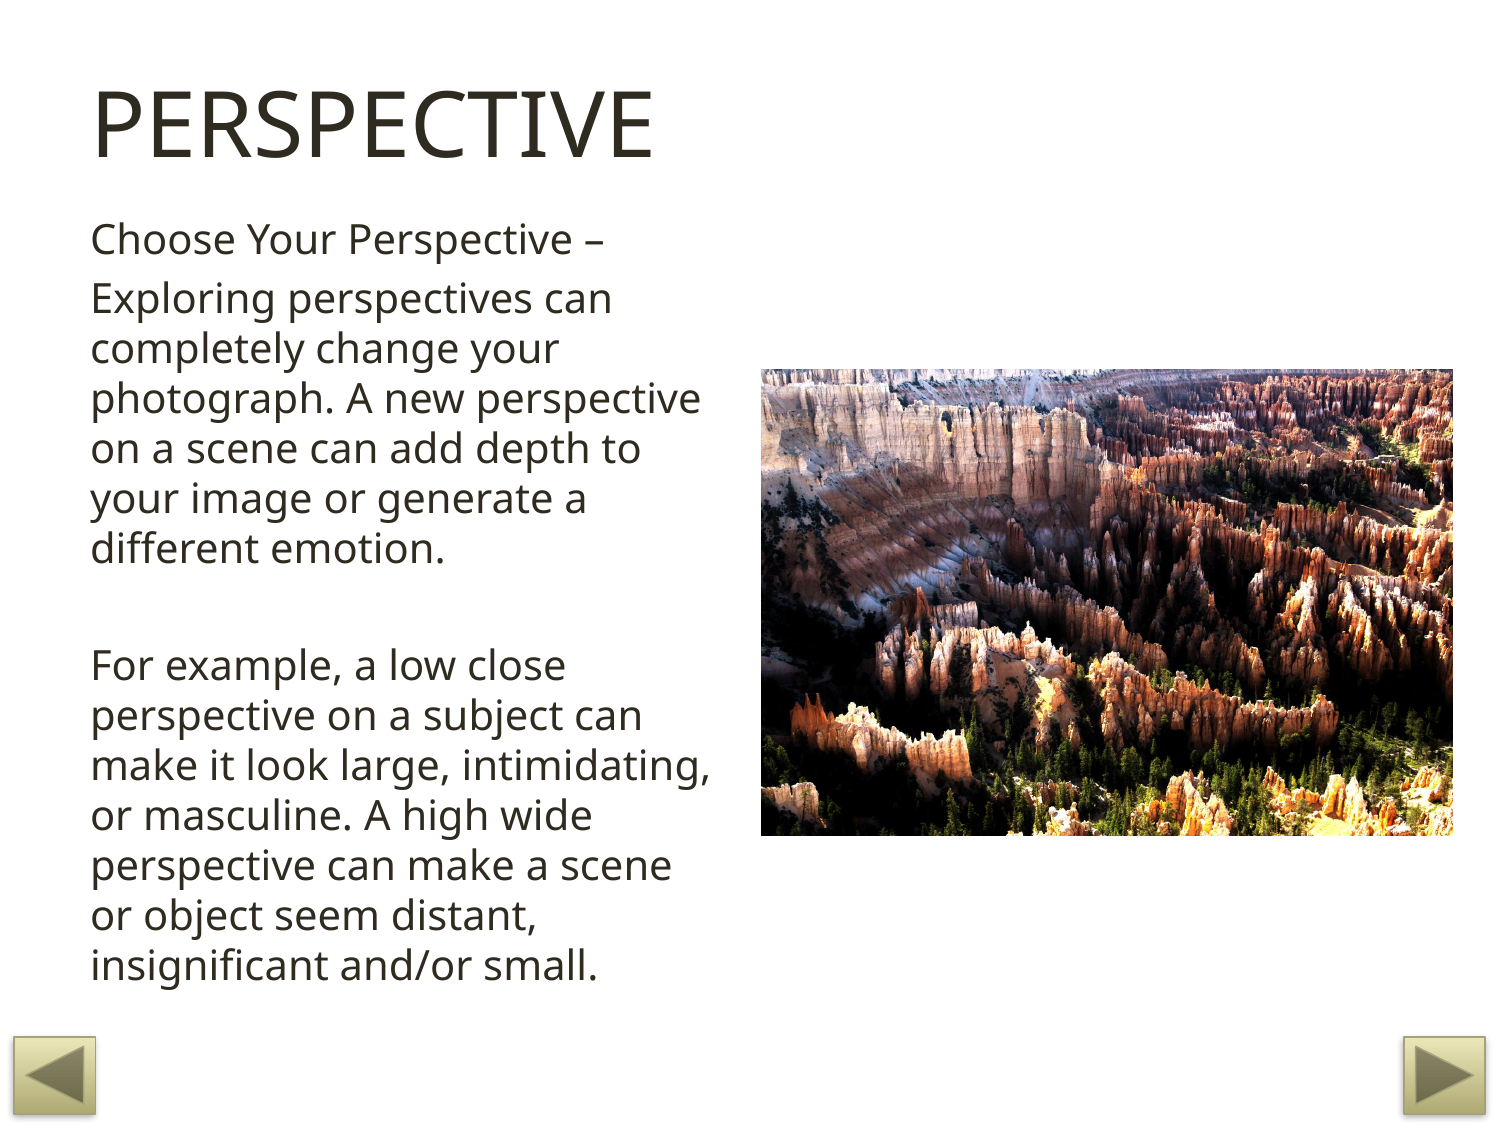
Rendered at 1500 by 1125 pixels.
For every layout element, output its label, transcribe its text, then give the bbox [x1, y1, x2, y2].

picture [761, 368, 1453, 836]
title PERSPECTIVE [75, 27, 1425, 215]
list Choose Your Perspective – Exploring perspectives can completely change your photograph. A new perspective on a scene can add depth to your image or generate a different emotion. For example, a low close perspective on a subject can make it look large, intimidating, or masculine. A high wide perspective can make a scene or object seem distant, insignificant and/or small. [75, 211, 738, 997]
